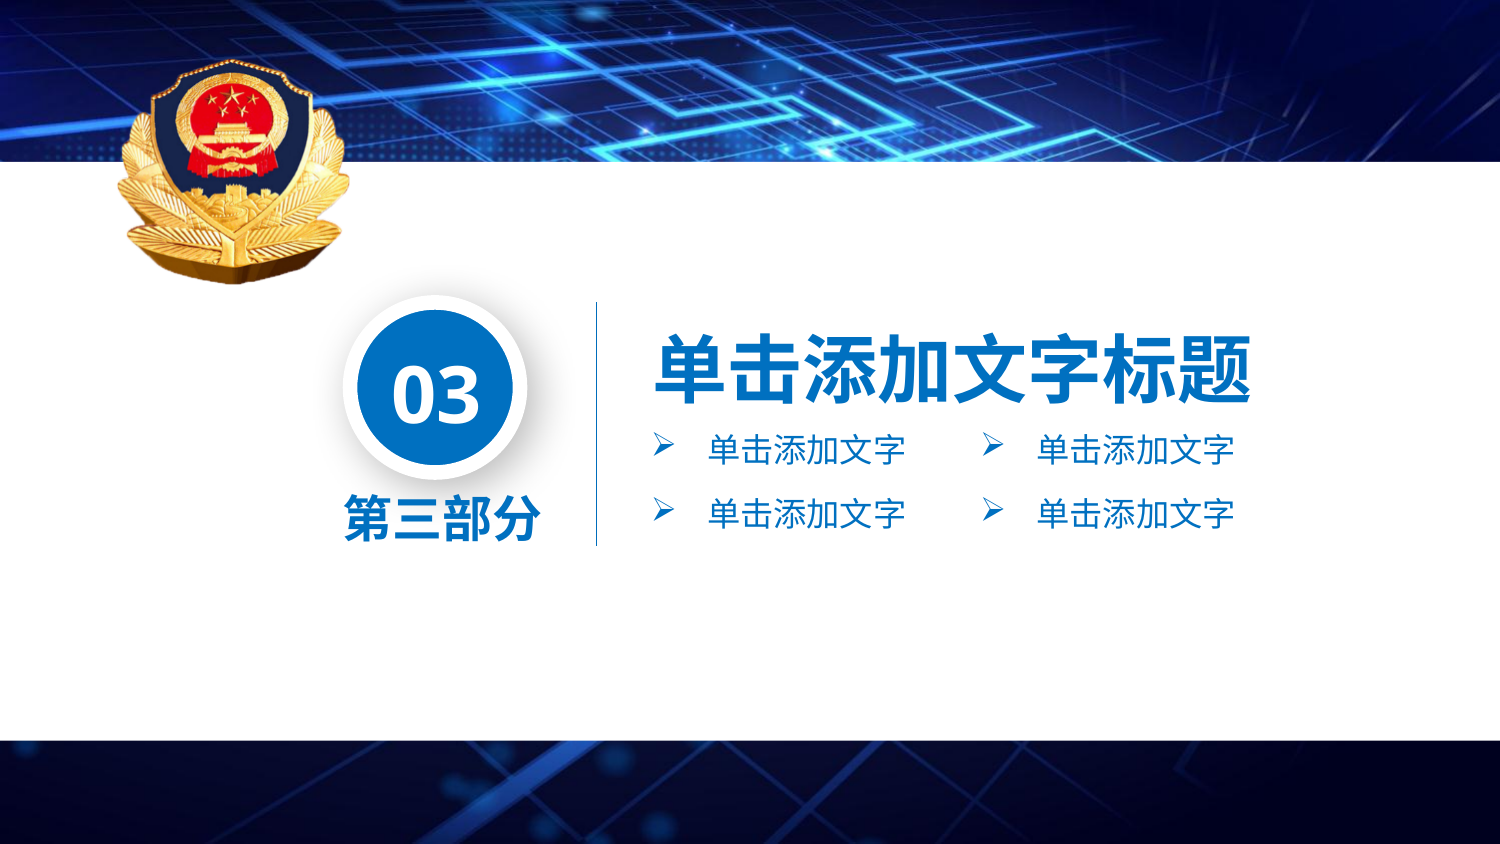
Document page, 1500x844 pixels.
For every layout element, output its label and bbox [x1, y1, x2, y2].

picture [0, 0, 1500, 844]
text_box [349, 302, 521, 473]
